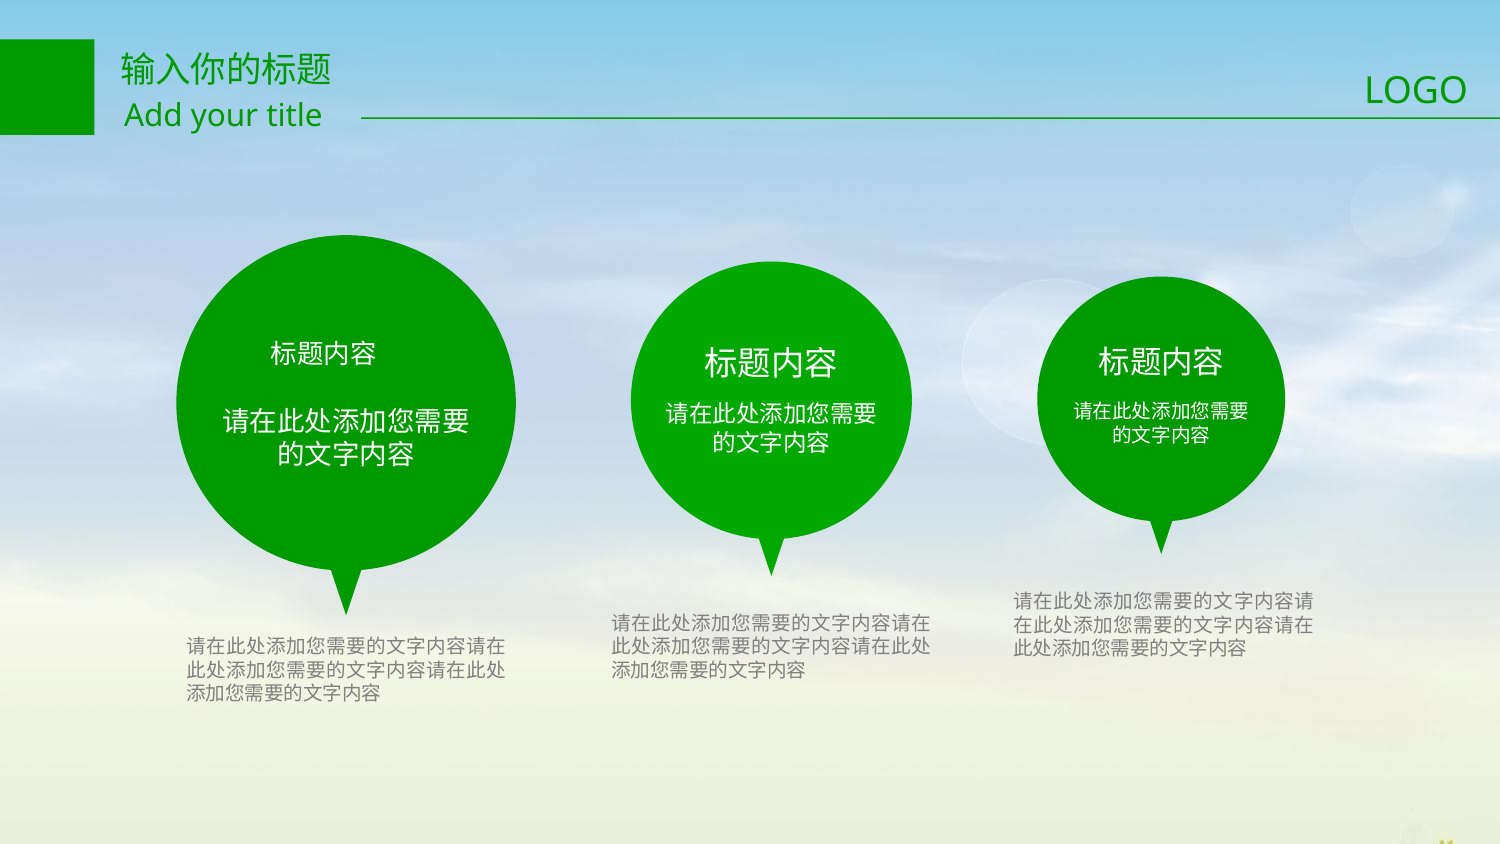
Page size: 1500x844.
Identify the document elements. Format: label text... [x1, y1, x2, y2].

picture [0, 0, 1500, 844]
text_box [1037, 276, 1286, 555]
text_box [176, 234, 517, 616]
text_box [630, 261, 913, 577]
text_box 请在此处添加您需要的文字内容请在此处添加您需要的文字内容请在此处添加您需要的文字内容 [998, 581, 1329, 667]
text_box 请在此处添加您需要的文字内容请在此处添加您需要的文字内容请在此处添加您需要的文字内容 [171, 626, 521, 712]
text_box 请在此处添加您需要的文字内容请在此处添加您需要的文字内容请在此处添加您需要的文字内容 [596, 603, 947, 689]
